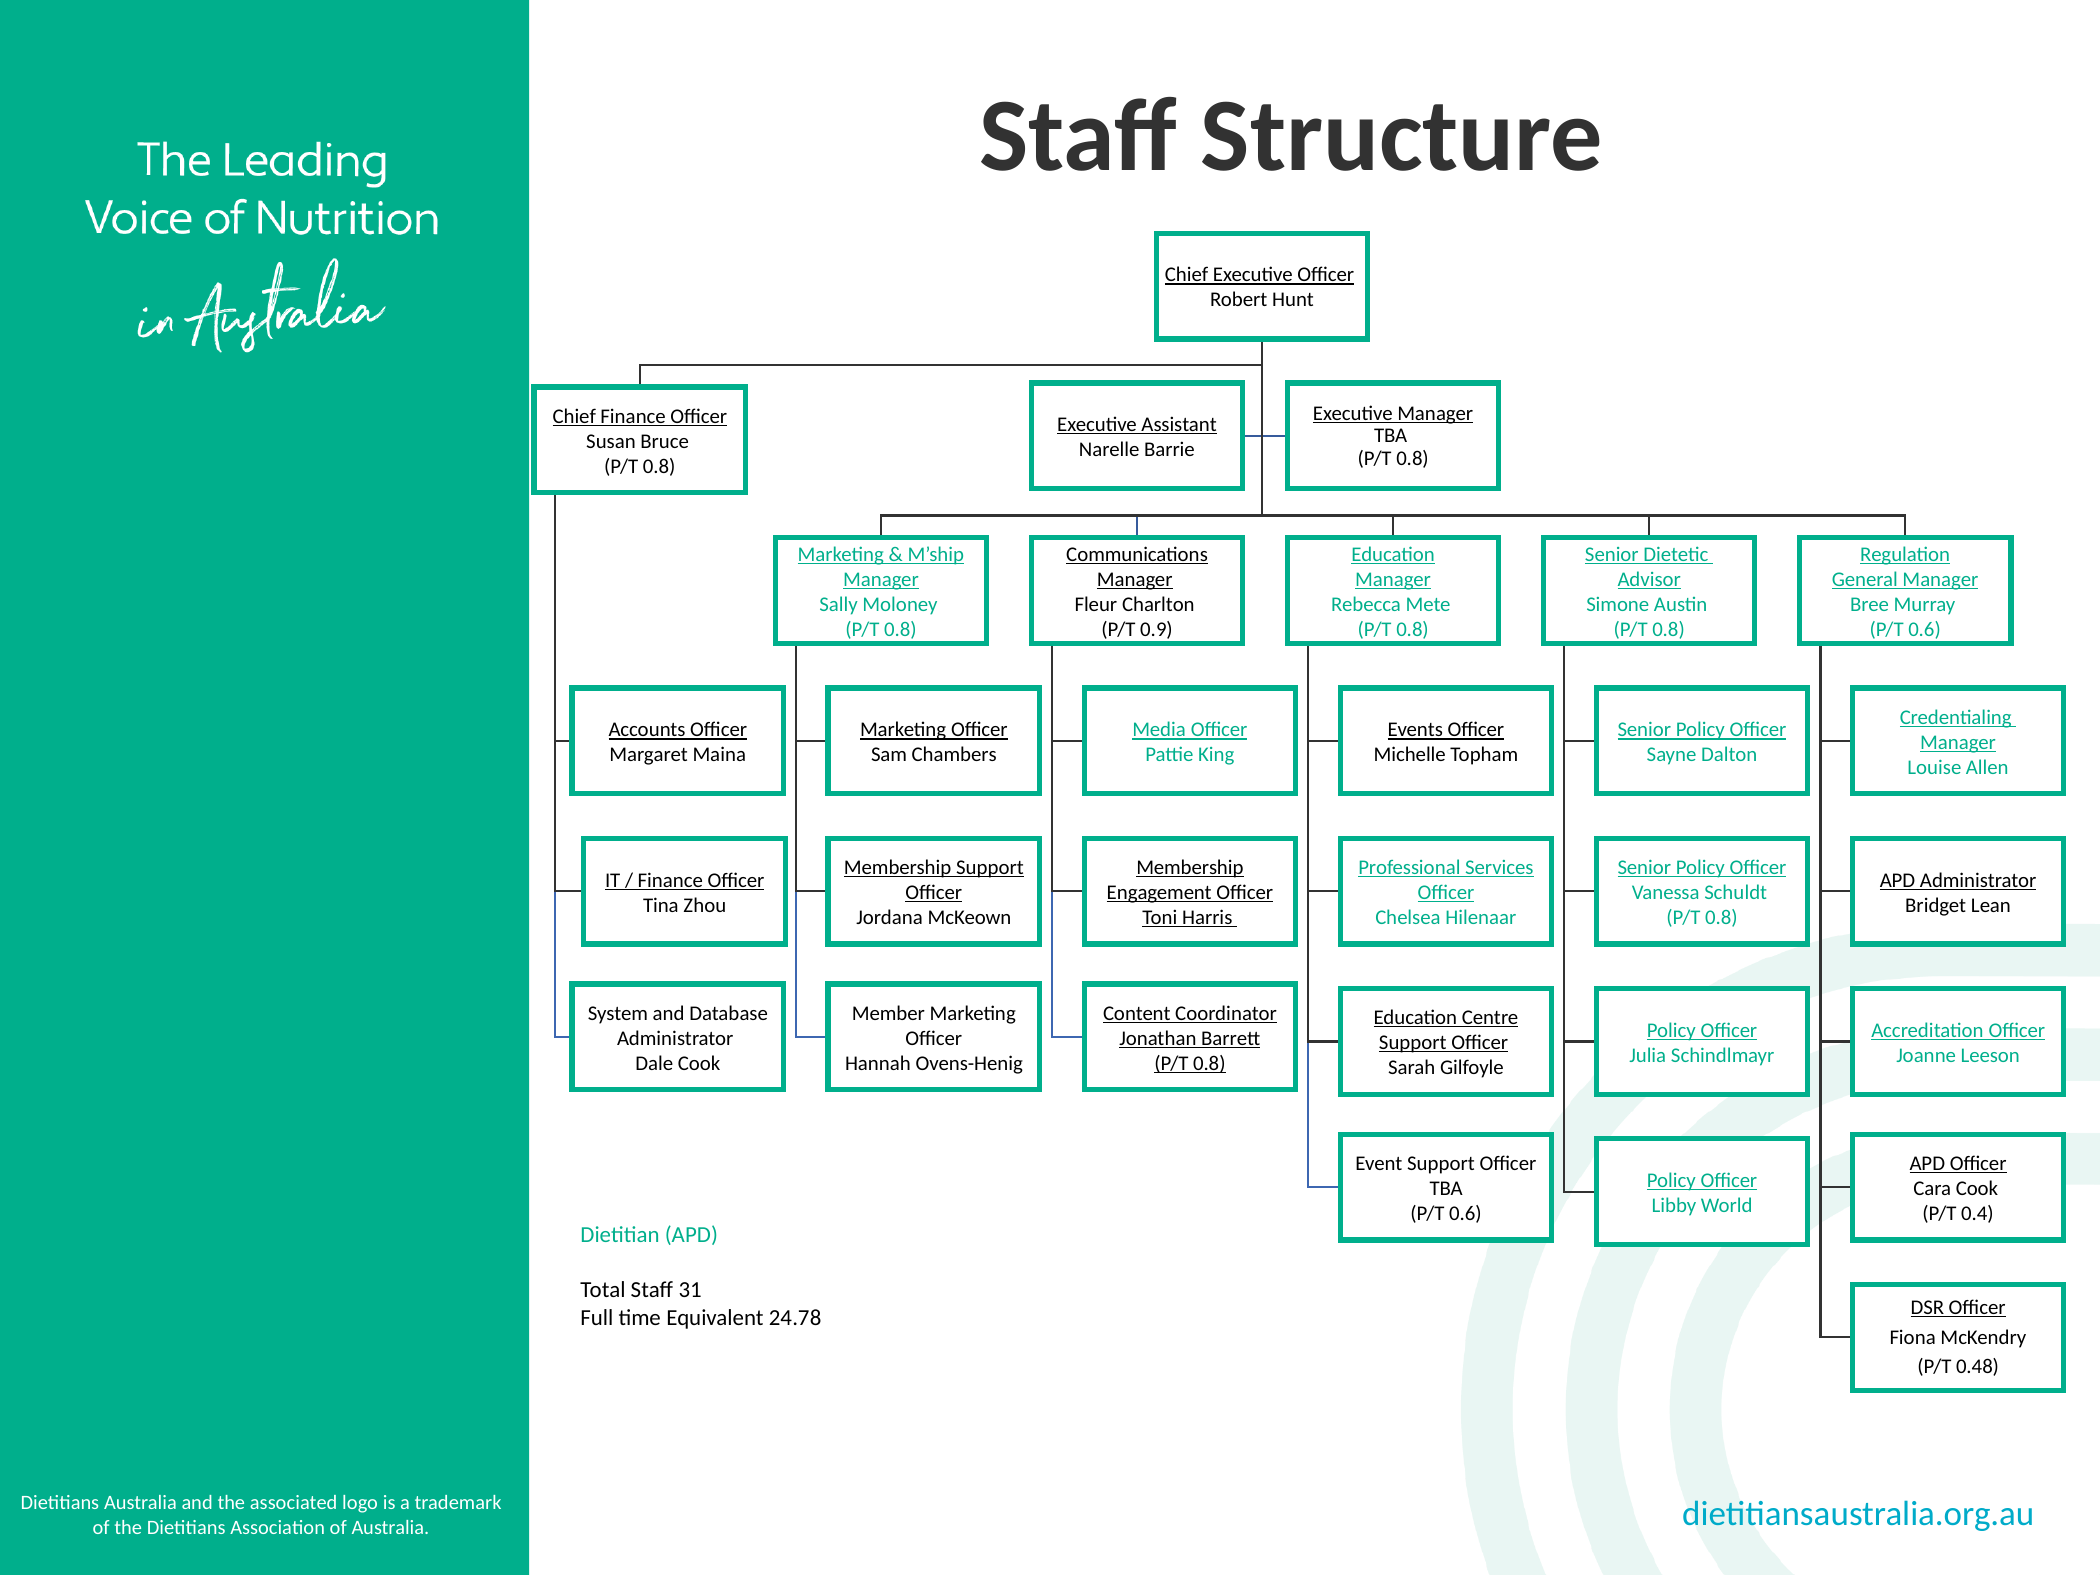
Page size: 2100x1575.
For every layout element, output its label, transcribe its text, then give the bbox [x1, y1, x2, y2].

picture [0, 56, 528, 424]
title Staff Structure [795, 72, 1788, 209]
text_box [518, 209, 2065, 1414]
